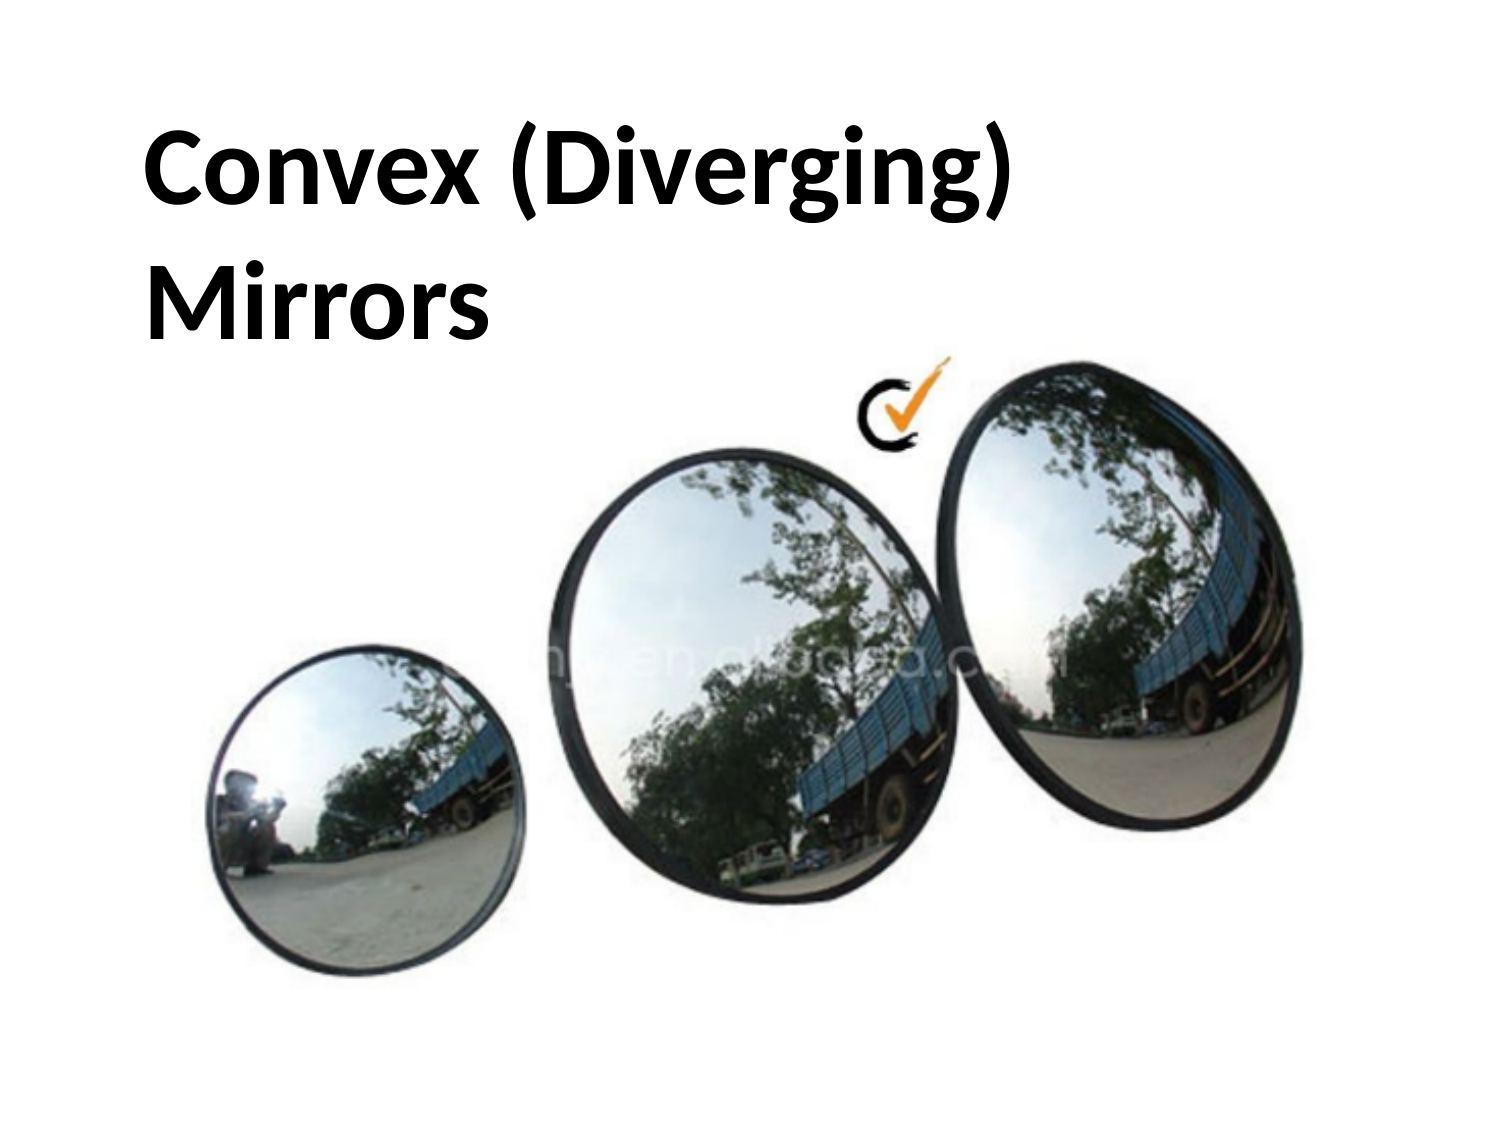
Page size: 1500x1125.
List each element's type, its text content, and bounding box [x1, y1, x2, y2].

text_box Convex (Diverging) Mirrors [128, 84, 1348, 369]
picture [187, 237, 1324, 1081]
